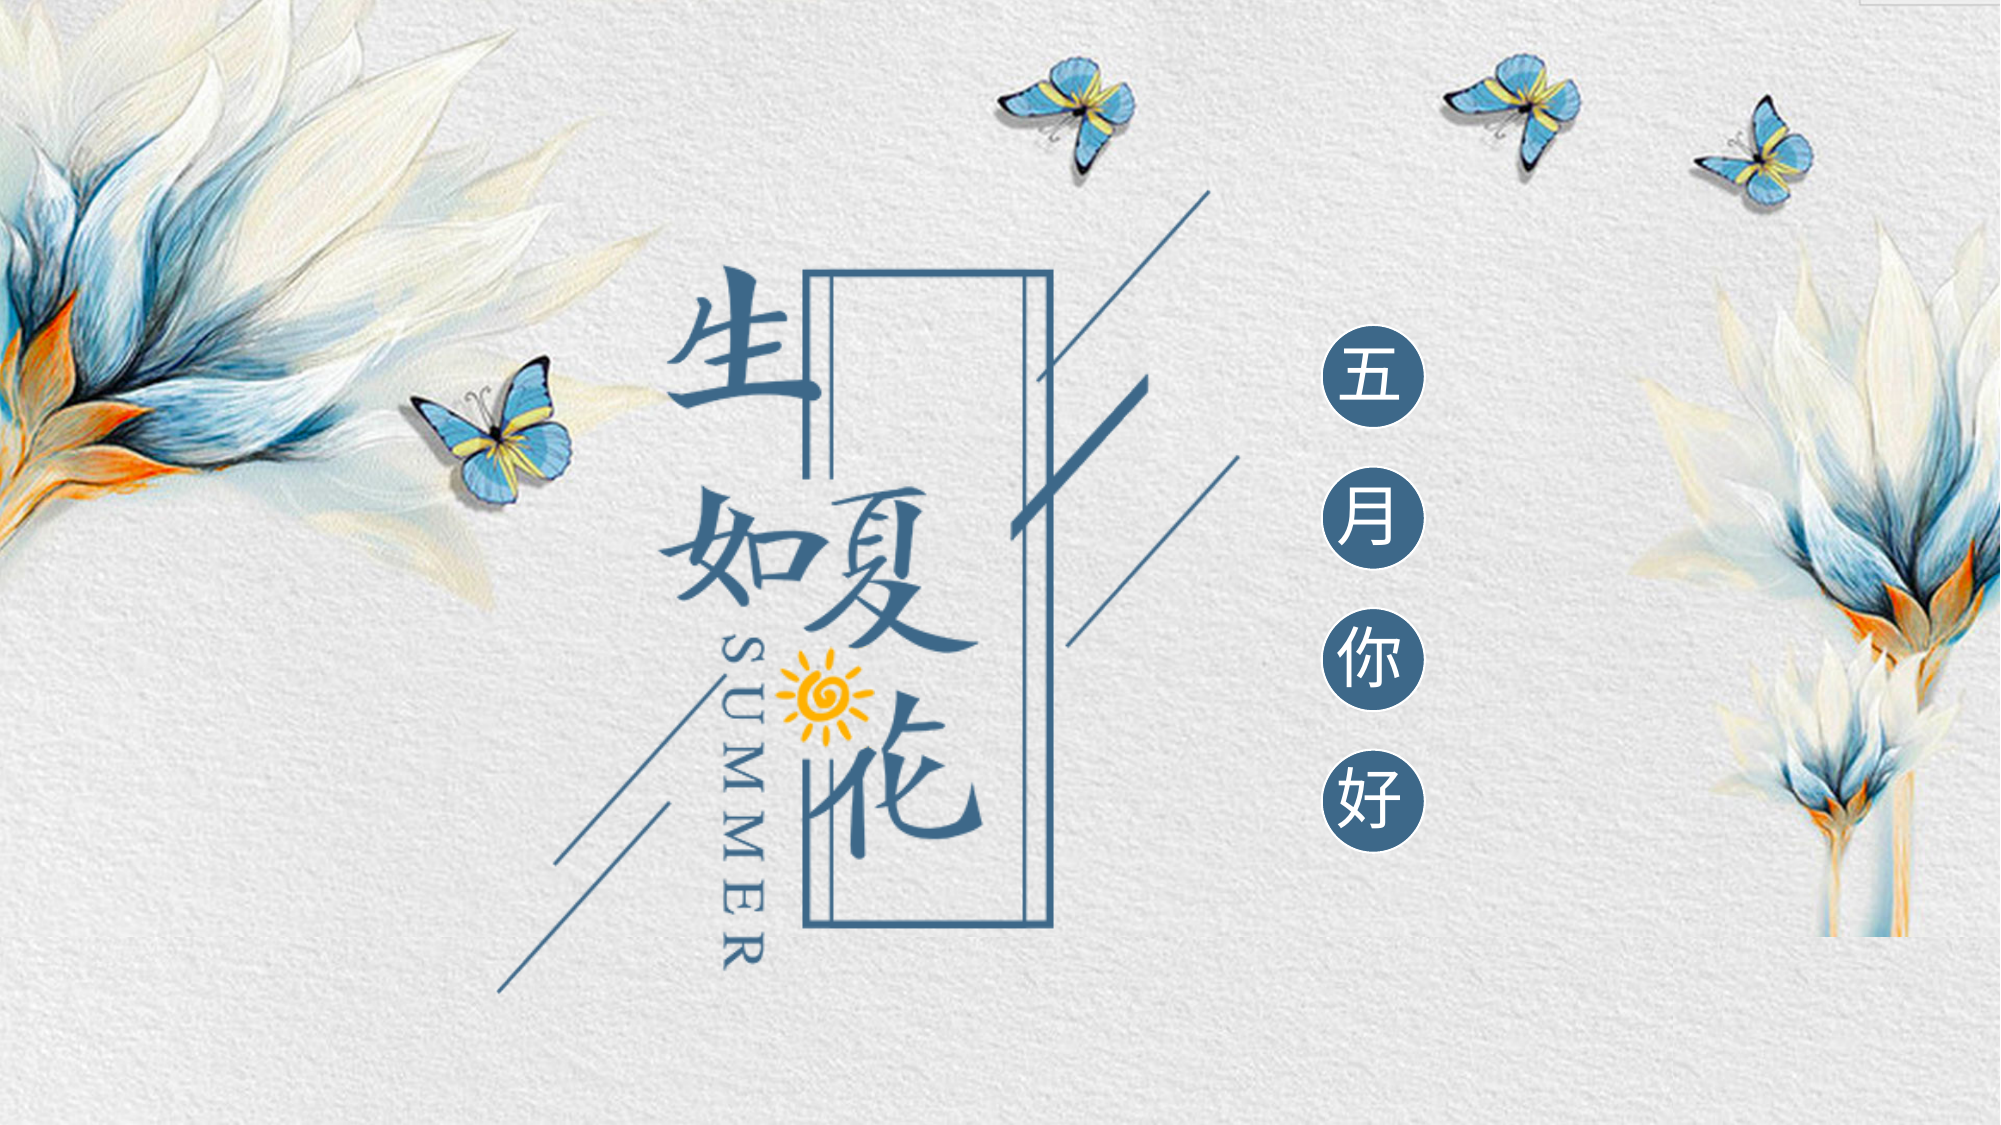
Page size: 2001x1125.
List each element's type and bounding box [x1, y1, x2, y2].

text_box [0, 0, 2000, 1125]
picture [375, 40, 1298, 1125]
